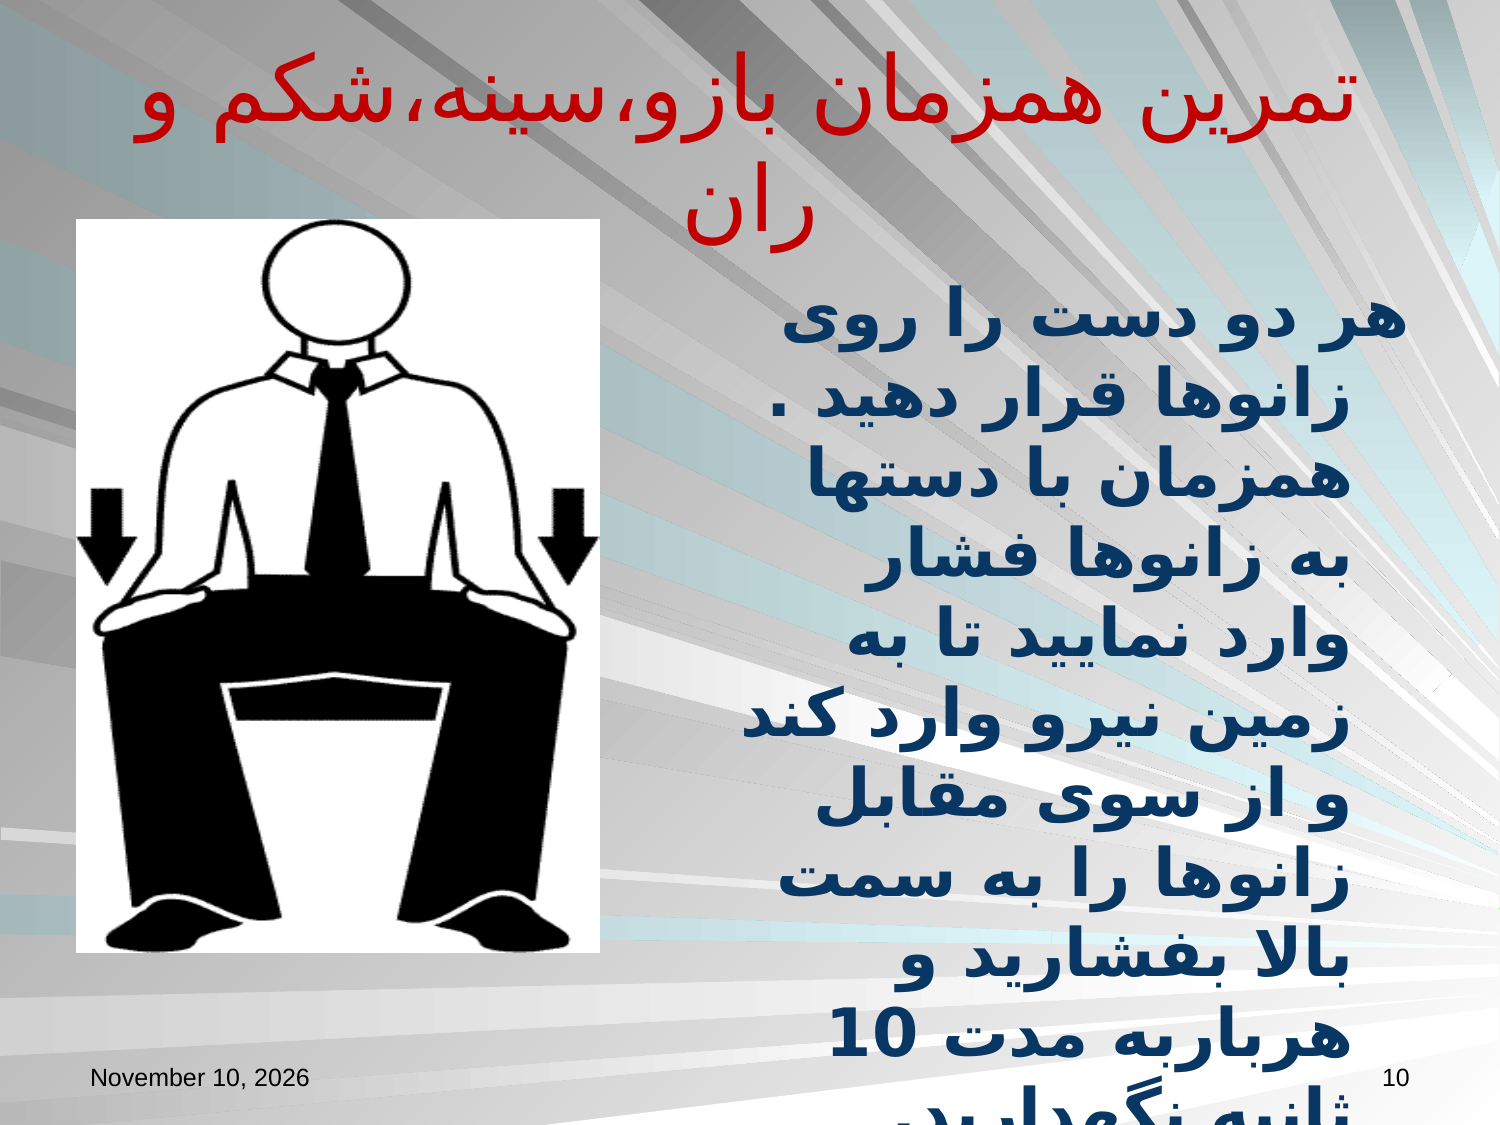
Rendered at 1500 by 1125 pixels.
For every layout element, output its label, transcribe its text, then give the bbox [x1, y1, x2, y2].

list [76, 219, 601, 953]
slide_number 10 [1074, 1023, 1426, 1100]
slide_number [74, 1023, 426, 1100]
title تمرین همزمان بازو،سینه،شکم و ران [74, 45, 1426, 234]
list هر دو دست را روی زانوها قرار دهید . همزمان با دستها به زانوها فشار وارد نمایید تا به زمین نیرو وارد کند و از سوی مقابل زانوها را به سمت بالا بفشارید و هرباربه مدت 10 ثانیه نگهدارید. [702, 262, 1426, 1006]
